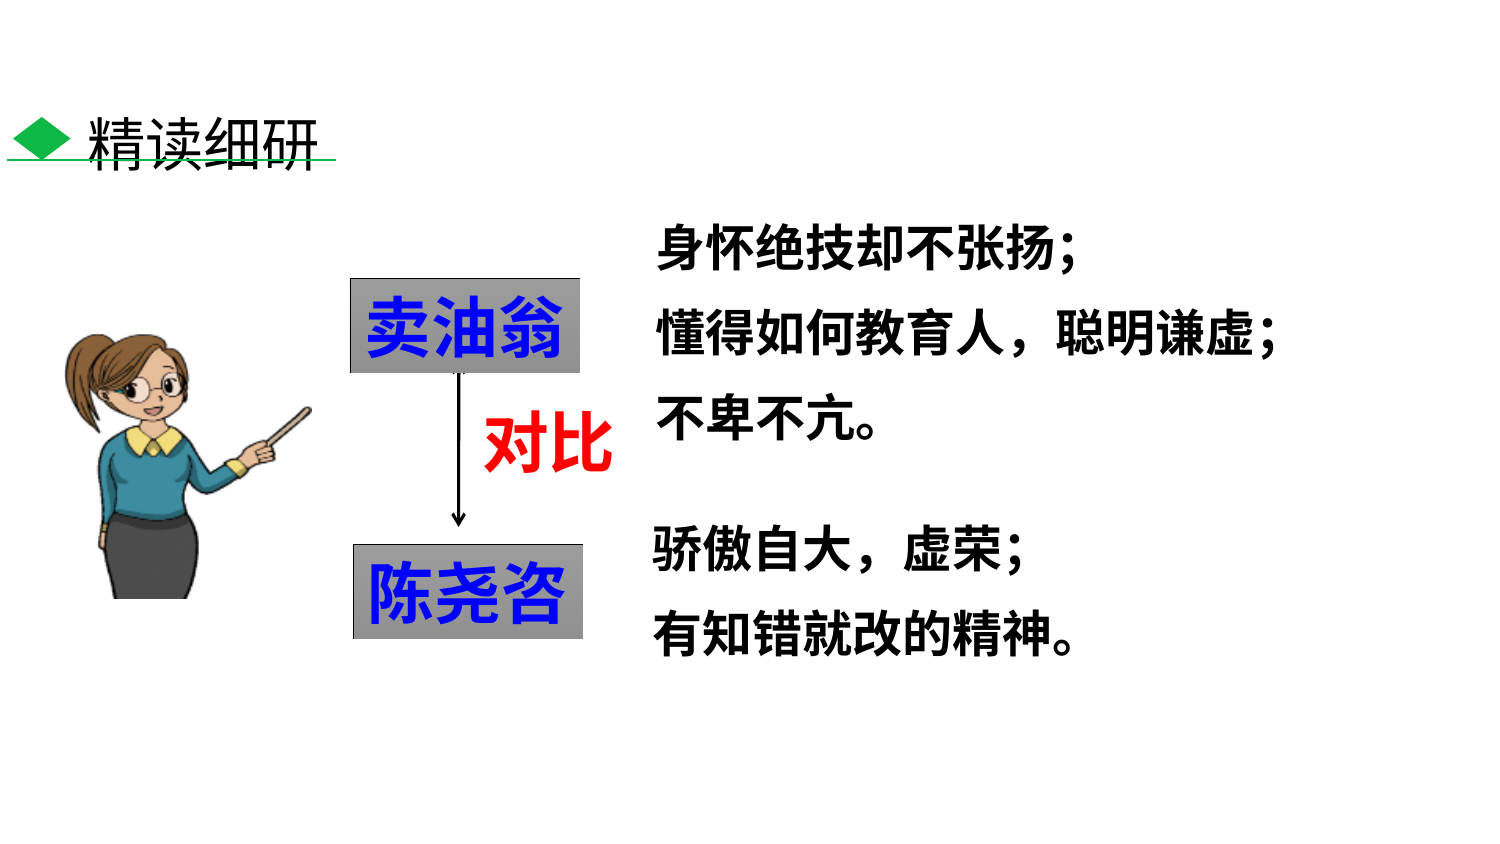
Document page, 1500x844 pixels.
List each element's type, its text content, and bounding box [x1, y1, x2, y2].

text_box 陈尧咨 [352, 544, 584, 639]
picture [64, 333, 312, 599]
text_box 卖油翁 [349, 278, 580, 373]
text_box 身怀绝技却不张扬； 懂得如何教育人，聪明谦虚； 不卑不亢。 [640, 209, 1400, 454]
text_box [7, 100, 337, 187]
text_box 对比 [467, 393, 631, 489]
text_box 骄傲自大，虚荣； 有知错就改的精神。 [637, 510, 1317, 671]
